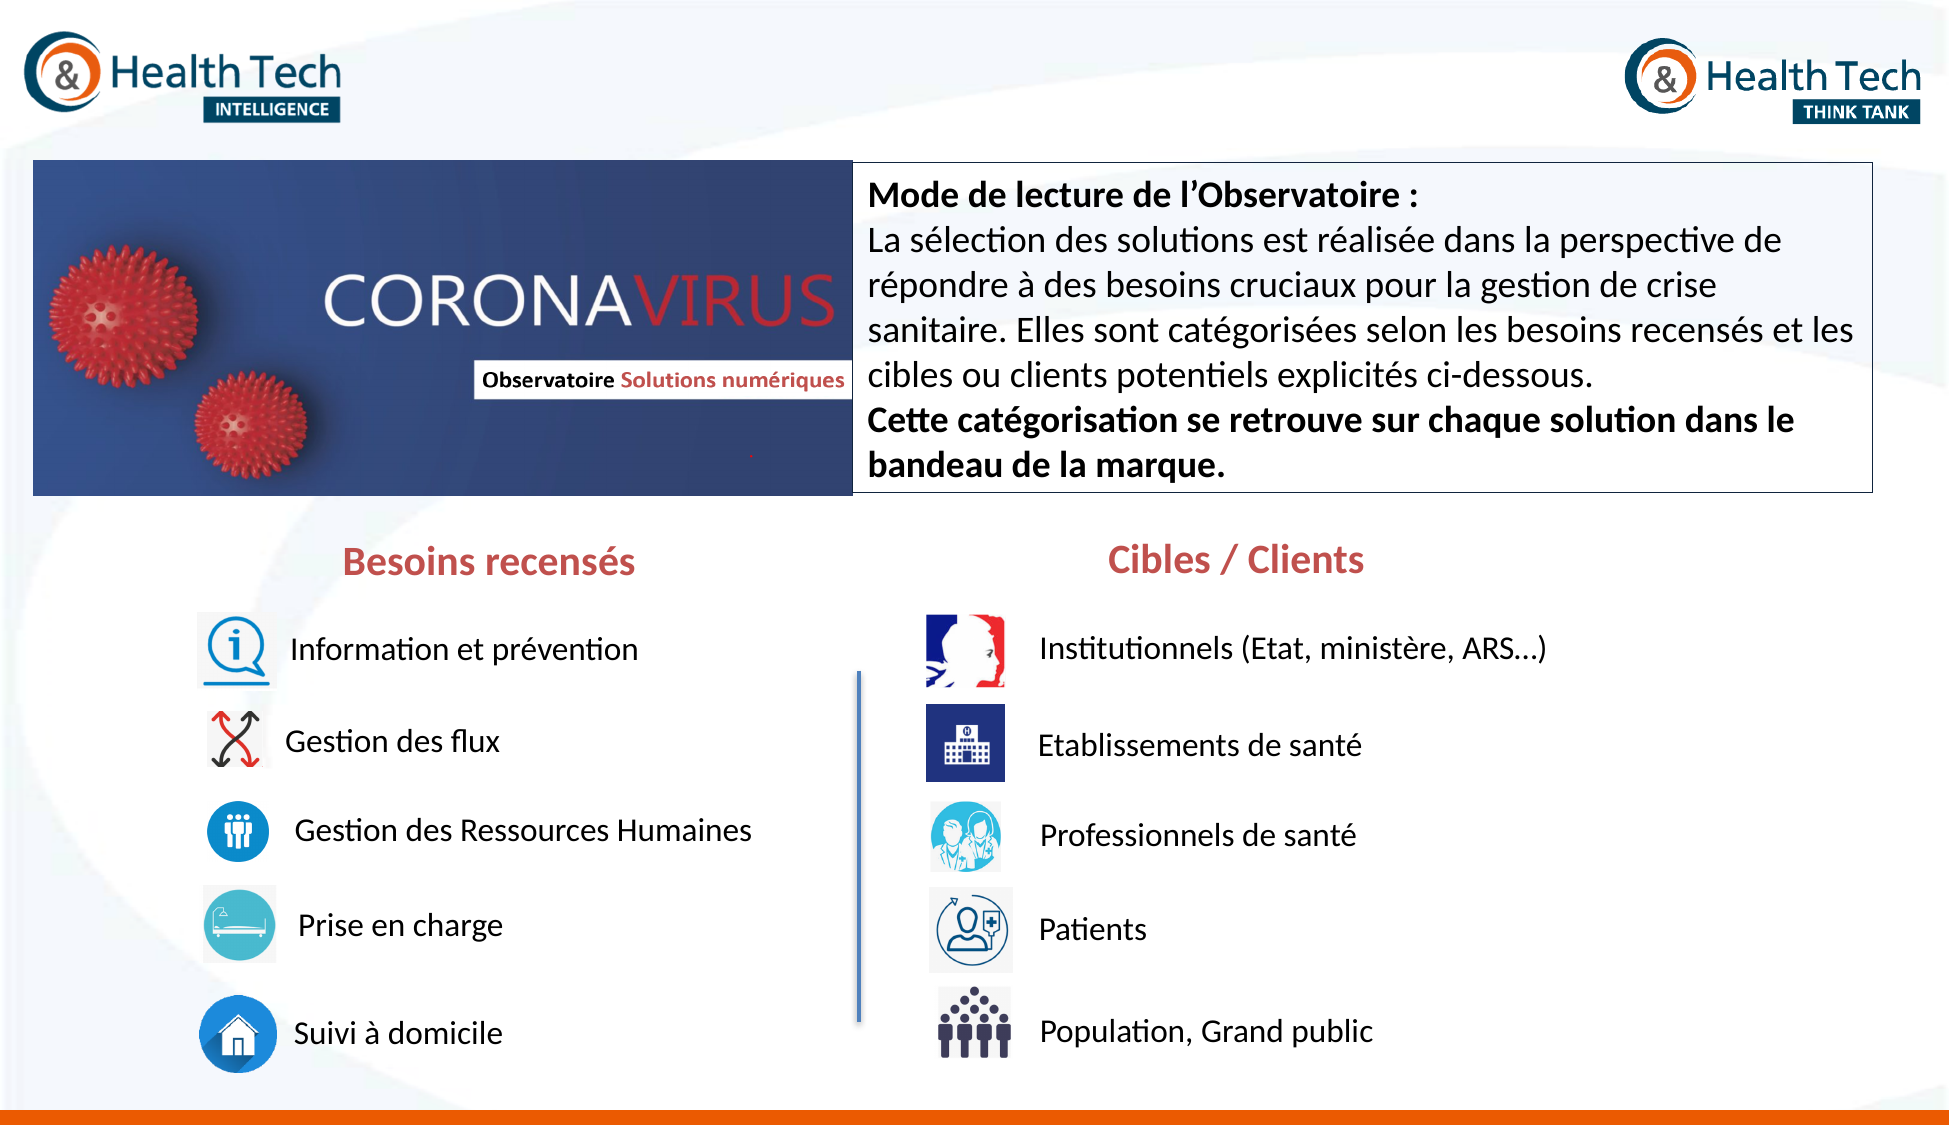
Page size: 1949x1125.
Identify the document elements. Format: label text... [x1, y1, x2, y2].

text_box Patients [1024, 899, 1163, 955]
text_box Prise en charge [283, 895, 519, 951]
text_box Institutionnels (Etat, ministère, ARS…) [1024, 618, 1564, 674]
text_box Gestion des Ressources Humaines [279, 801, 768, 856]
text_box Gestion des flux [270, 711, 516, 767]
text_box Professionnels de santé [1025, 806, 1373, 861]
text_box Mode de lecture de l’Observatoire : La sélection des solutions est réalisée dans la perspective de répondre à des besoins cruciaux pour la gestion de crise sanitaire. Elles sont catégorisées selon les besoins recensés et les cibles ou clients potentiels explicités ci-dessous. Cette catégorisation se retrouve sur chaque solution dans le bandeau de la marque. [858, 162, 1873, 493]
text_box Etablissements de santé [1023, 716, 1386, 771]
text_box [0, 1110, 1949, 1125]
text_box Cibles / Clients [1093, 524, 1661, 589]
text_box Suivi à domicile [280, 1003, 519, 1059]
text_box Information et prévention [280, 619, 655, 675]
picture [0, 0, 1949, 1110]
text_box Besoins recensés [327, 526, 896, 591]
text_box Population, Grand public [1025, 1002, 1389, 1057]
